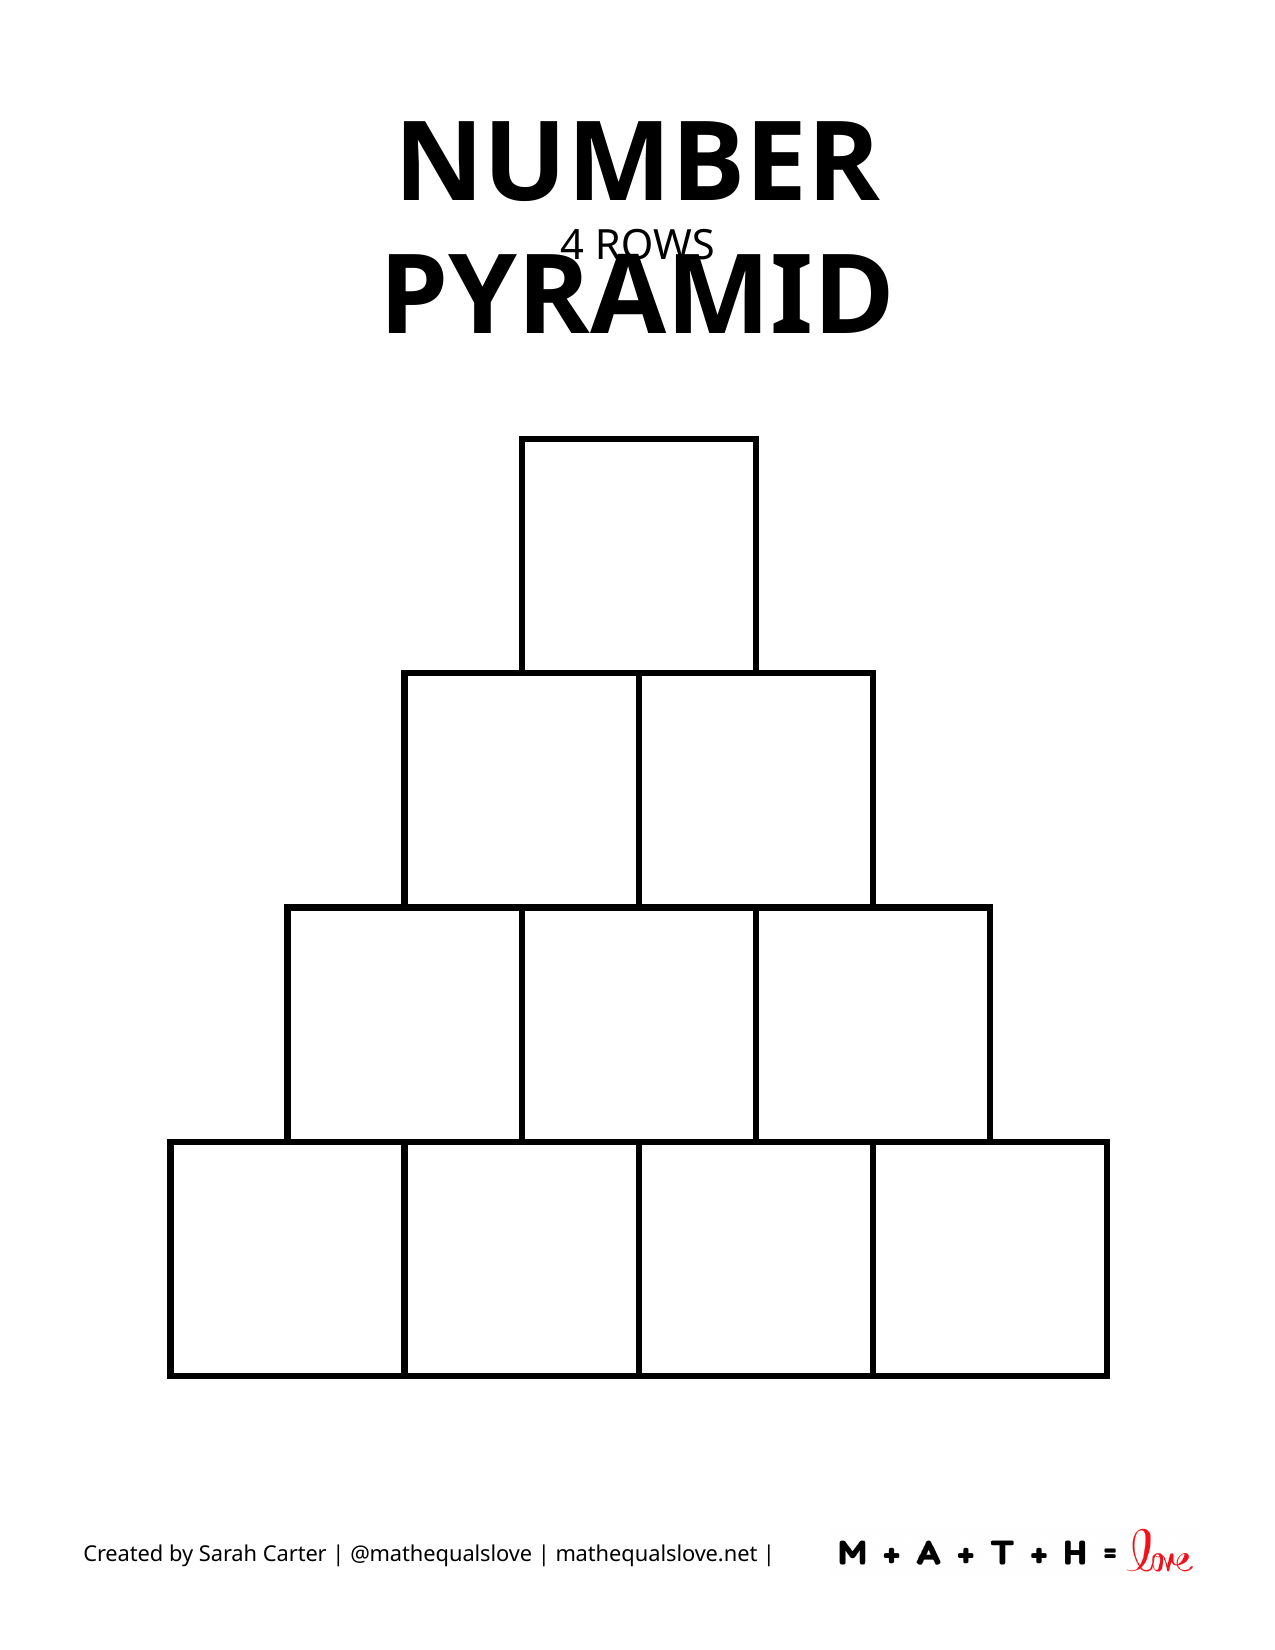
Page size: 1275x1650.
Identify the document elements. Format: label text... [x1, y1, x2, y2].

text_box NUMBER PYRAMID [142, 83, 1133, 210]
text_box NUMBER PYRAMID [142, 276, 1133, 363]
picture [826, 1525, 1203, 1577]
text_box Created by Sarah Carter | @mathequalslove | mathequalslove.net | [68, 1532, 826, 1574]
text_box 4 ROWS [142, 210, 1133, 276]
